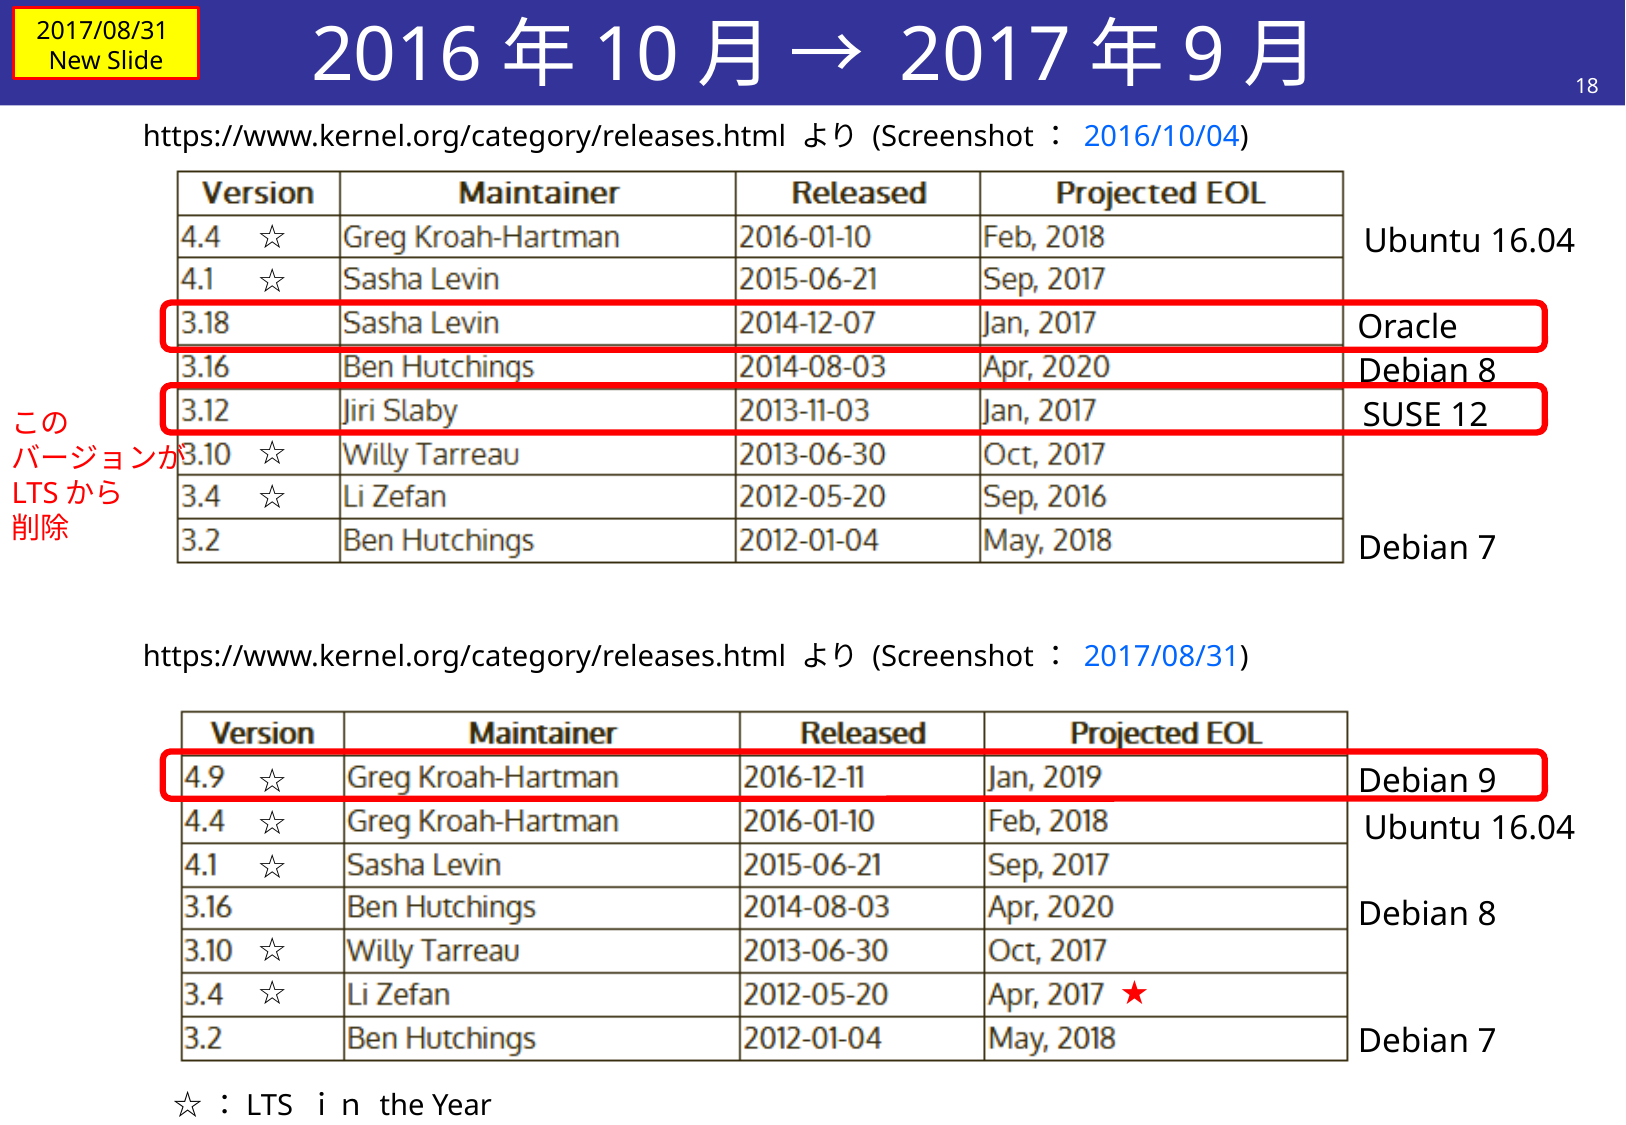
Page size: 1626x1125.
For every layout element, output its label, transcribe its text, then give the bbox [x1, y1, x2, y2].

text_box この バージョンが LTSから 削除 [0, 397, 154, 552]
picture [159, 160, 1359, 573]
text_box SUSE 12 [1364, 433, 1504, 440]
text_box Debian 8 [1364, 350, 1512, 385]
text_box Ubuntu 16.04 [1364, 211, 1591, 267]
text_box Debian 9 [1360, 799, 1512, 807]
picture [174, 703, 1356, 1071]
text_box [1364, 302, 1545, 350]
text_box [162, 751, 169, 799]
text_box https://www.kernel.org/category/releases.html より (Screenshot： 2016/10/04) [128, 110, 1264, 160]
text_box Debian 8 [1360, 884, 1512, 940]
text_box [1360, 751, 1545, 799]
text_box Oracle [1364, 297, 1474, 302]
slide_number 18 [1522, 65, 1614, 105]
text_box [1364, 385, 1545, 433]
text_box Ubuntu 16.04 [1360, 798, 1591, 854]
text_box ☆：LTS ｉｎ the Year [158, 1078, 507, 1125]
text_box Debian 7 [1360, 1011, 1512, 1066]
text_box 2017/08/31 New Slide [13, 7, 199, 79]
text_box https://www.kernel.org/category/releases.html より (Screenshot： 2017/08/31) [128, 630, 1264, 680]
text_box Debian 7 [1364, 518, 1512, 574]
title 2016年10月 → 2017年9月 [83, 0, 1546, 102]
